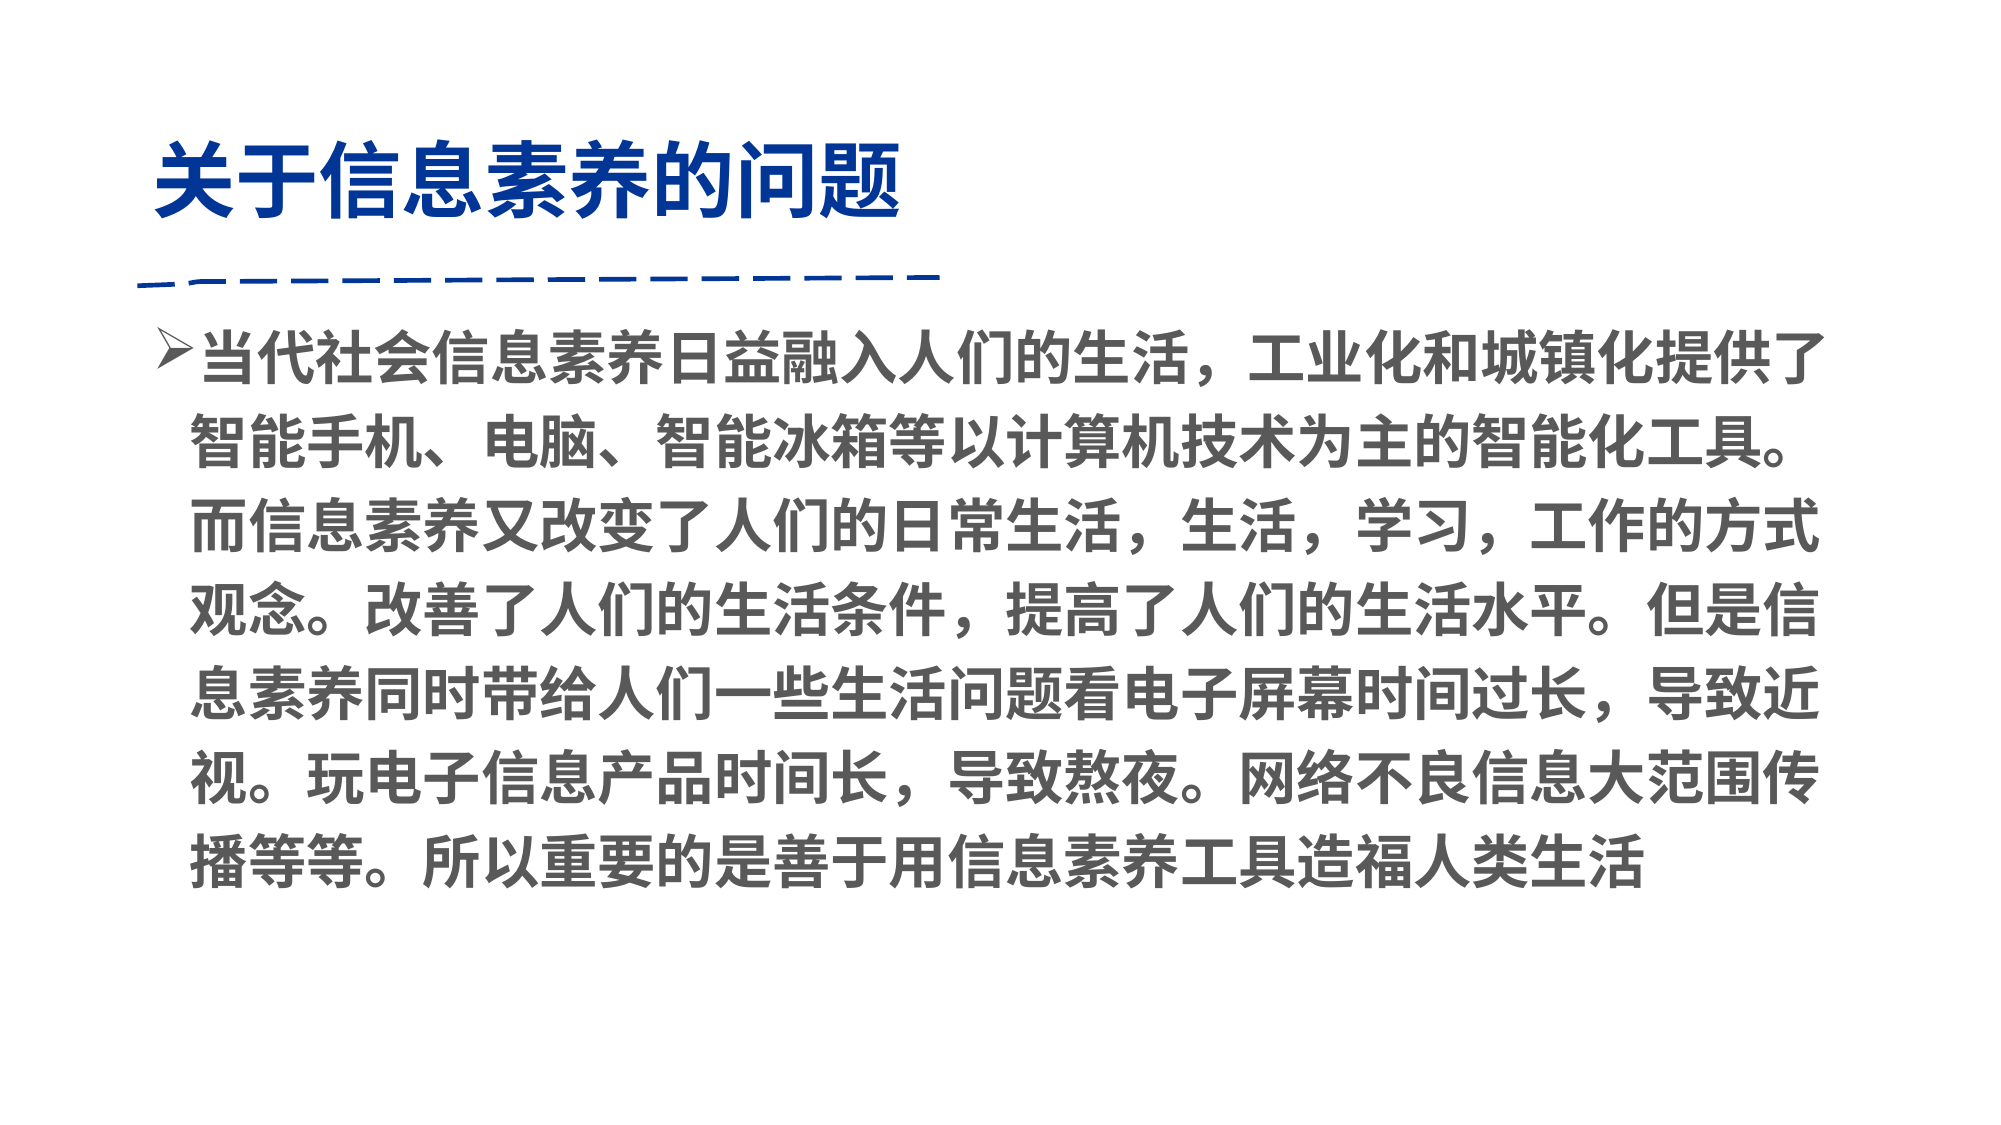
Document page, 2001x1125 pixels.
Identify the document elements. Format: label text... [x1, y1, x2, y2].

list 当代社会信息素养日益融入人们的生活，工业化和城镇化提供了智能手机、电脑、智能冰箱等以计算机技术为主的智能化工具。而信息素养又改变了人们的日常生活，生活，学习，工作的方式观念。改善了人们的生活条件，提高了人们的生活水平。但是信息素养同时带给人们一些生活问题看电子屏幕时间过长，导致近视。玩电子信息产品时间长，导致熬夜。网络不良信息大范围传播等等。所以重要的是善于用信息素养工具造福人类生活 [137, 299, 1863, 1014]
title 关于信息素养的问题 [137, 59, 1863, 278]
